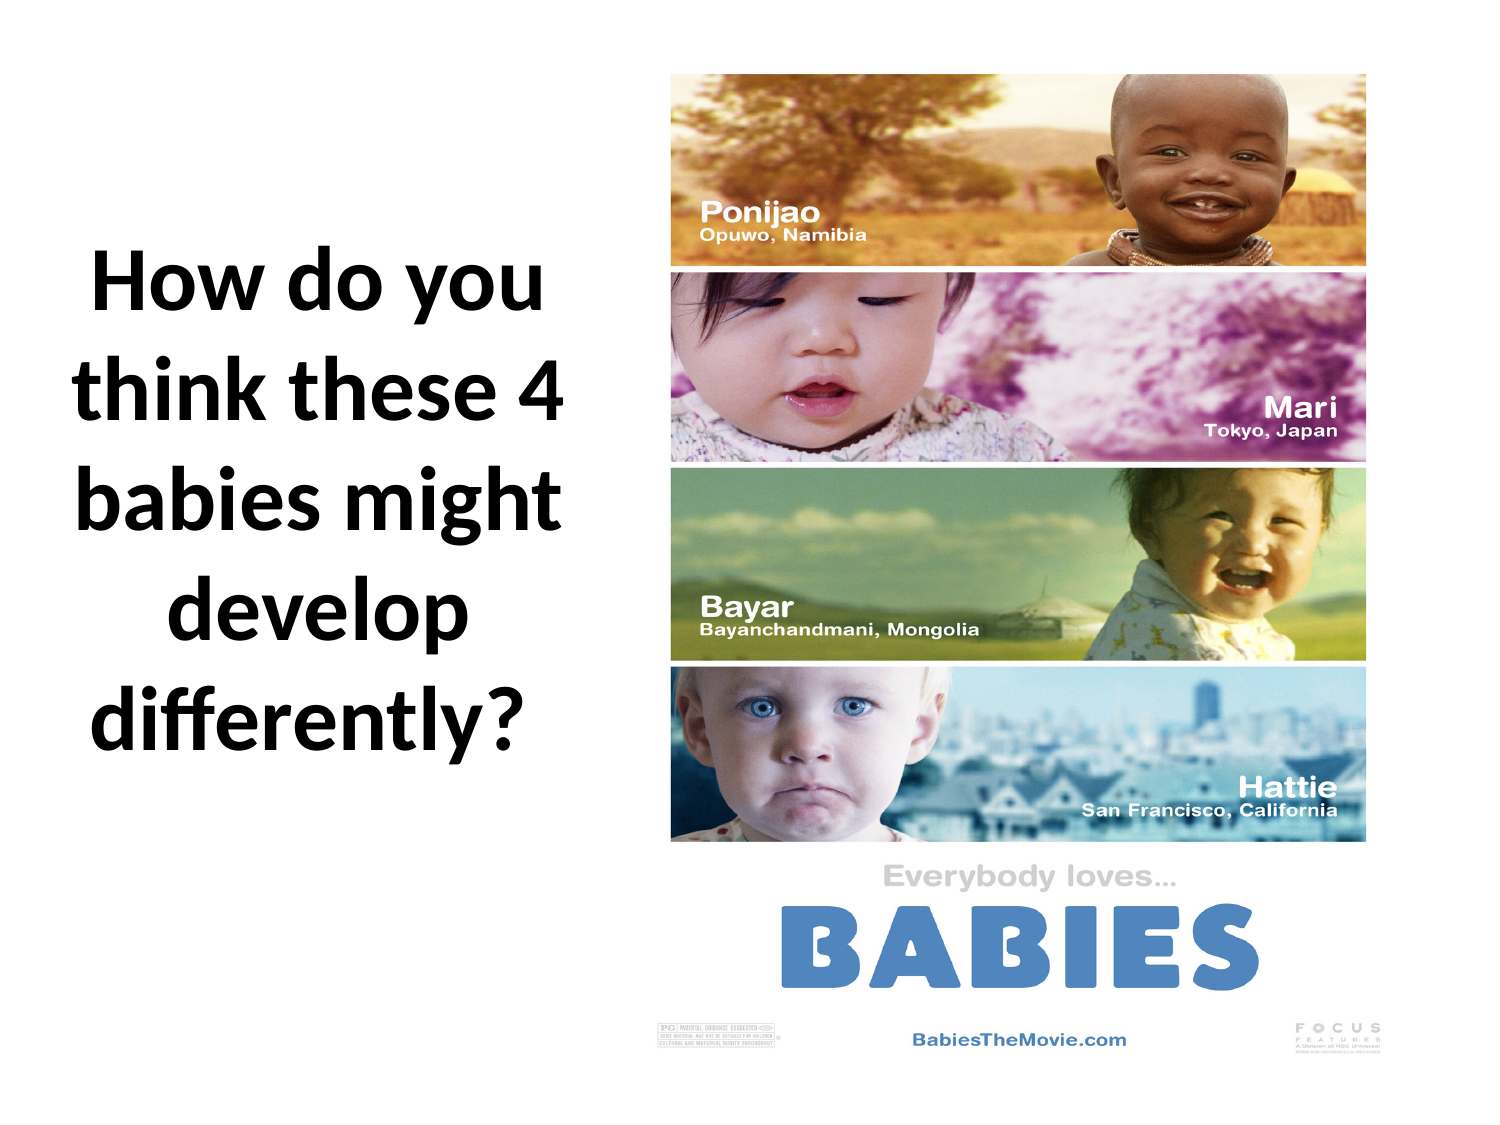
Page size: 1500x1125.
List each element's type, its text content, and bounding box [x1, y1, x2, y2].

picture [587, 0, 1451, 1101]
title How do you think these 4 babies might develop differently? [0, 162, 582, 825]
